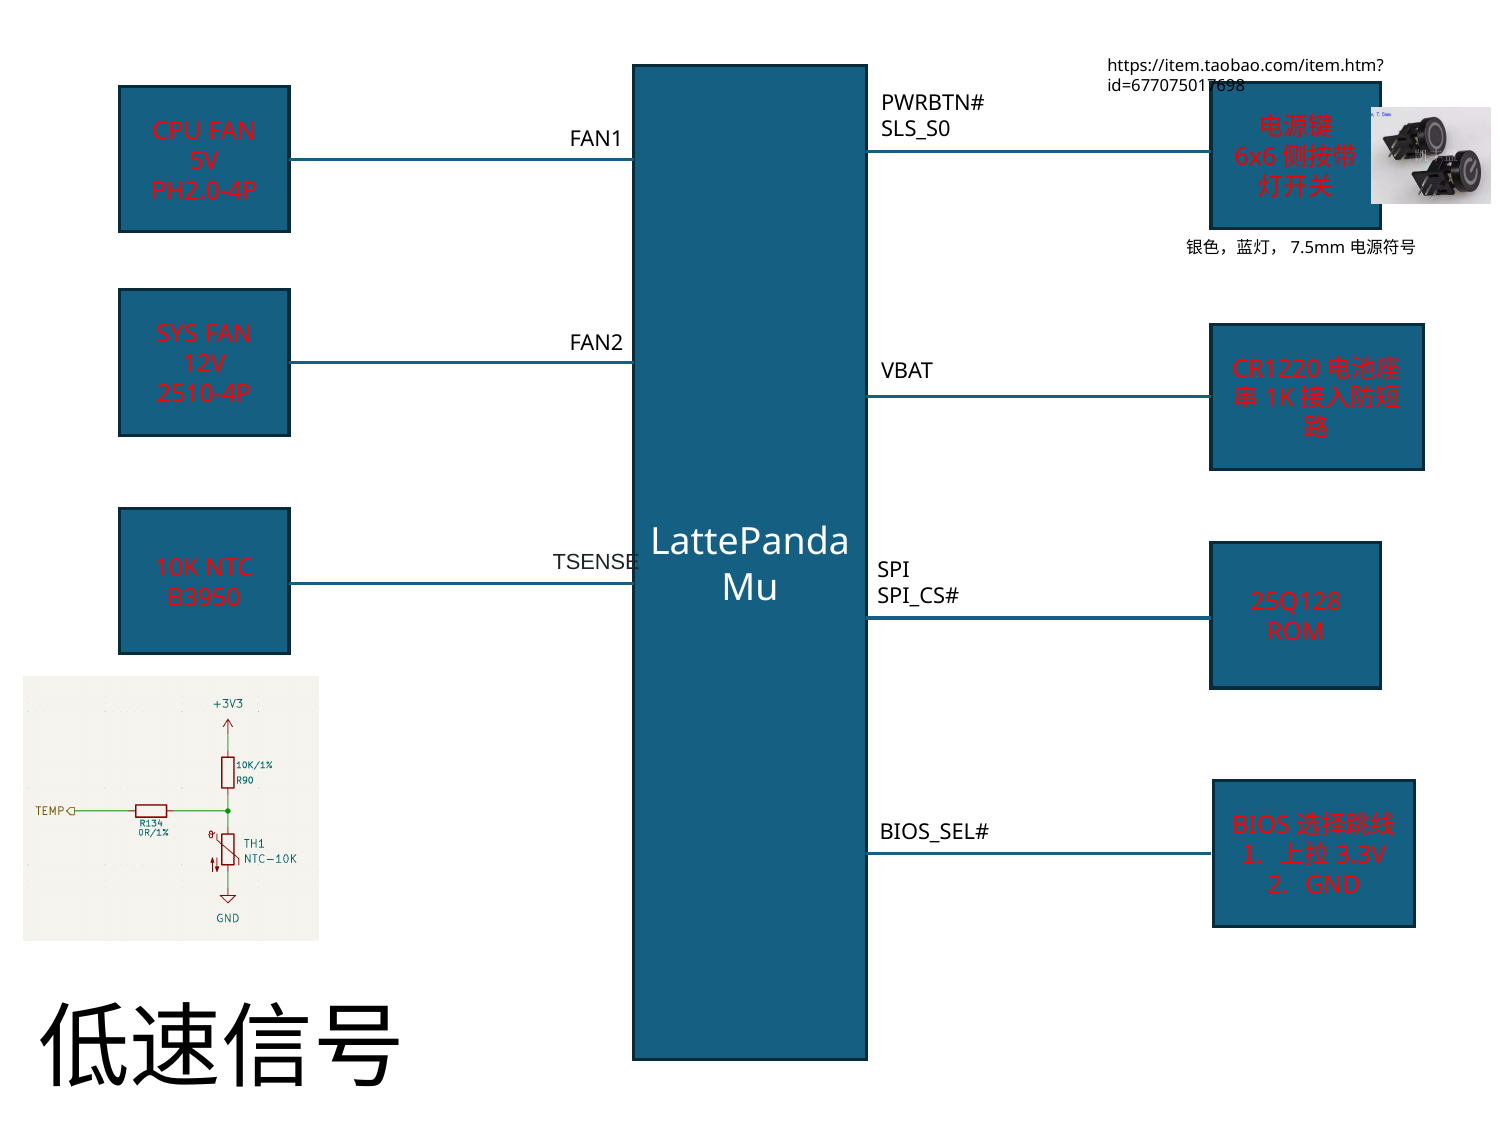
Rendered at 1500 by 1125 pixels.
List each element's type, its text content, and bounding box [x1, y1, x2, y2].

text_box 低速信号 [23, 980, 654, 1106]
text_box https://item.taobao.com/item.htm?id=677075017698 [1092, 47, 1500, 103]
text_box PWRBTN# SLS_S0 [866, 81, 1047, 149]
text_box 银色，蓝灯，7.5mm电源符号 [1171, 229, 1438, 264]
text_box VBAT [866, 349, 1047, 391]
text_box CR1220电池座 串1K接入防短路 [1209, 323, 1425, 471]
picture [22, 676, 319, 942]
text_box BIOS选择跳线 上拉3.3V GND [1212, 779, 1416, 928]
text_box SPI SPI_CS# [862, 547, 1044, 616]
picture [1371, 107, 1491, 205]
text_box BIOS_SEL# [864, 810, 1026, 852]
text_box 25Q128 ROM [1209, 541, 1382, 690]
text_box FAN1 [554, 117, 655, 159]
text_box 电源键 6x6侧按带灯开关 [1209, 103, 1382, 229]
text_box TSENSE [537, 540, 699, 582]
text_box LattePanda Mu [632, 64, 868, 1061]
text_box SYS FAN 12V 2510-4P [118, 288, 291, 437]
text_box 10K NTC B3950 [118, 507, 291, 655]
text_box FAN2 [554, 320, 655, 362]
text_box CPU FAN 5V PH2.0-4P [118, 85, 291, 233]
